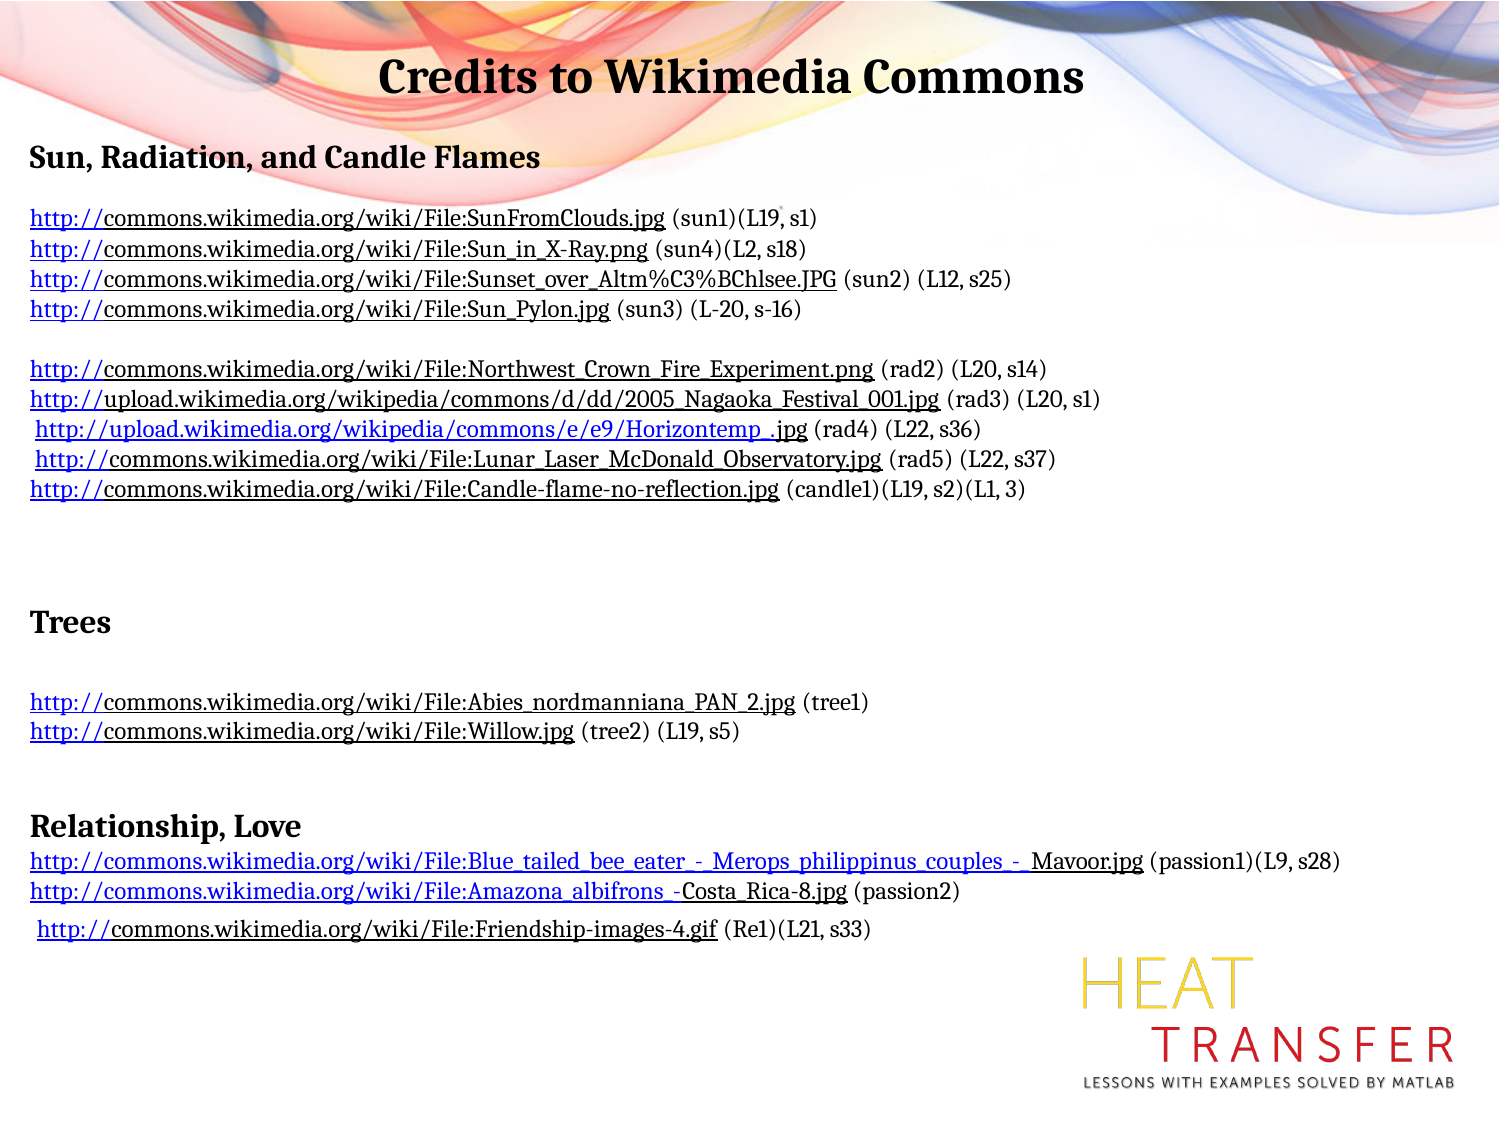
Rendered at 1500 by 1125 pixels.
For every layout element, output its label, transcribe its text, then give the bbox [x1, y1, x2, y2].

text_box http://commons.wikimedia.org/wiki/File:SunFromClouds.jpg (sun1)(L19, s1) http://commons.wikimedia.org/wiki/File:Sun_in_X-Ray.png (sun4)(L2, s18) http://commons.wikimedia.org/wiki/File:Sunset_over_Altm%C3%BChlsee.JPG (sun2) (L12, s25) http://commons.wikimedia.org/wiki/File:Sun_Pylon.jpg (sun3) (L-20, s-16) http://commons.wikimedia.org/wiki/File:Northwest_Crown_Fire_Experiment.png (rad2) (L20, s14) http://upload.wikimedia.org/wikipedia/commons/d/dd/2005_Nagaoka_Festival_001.jpg (rad3) (L20, s1) http://upload.wikimedia.org/wikipedia/commons/e/e9/Horizontemp_.jpg (rad4) (L22, s36) http://commons.wikimedia.org/wiki/File:Lunar_Laser_McDonald_Observatory.jpg (rad5) (L22, s37) http://commons.wikimedia.org/wiki/File:Candle-flame-no-reflection.jpg (candle1)(L19, s2)(L1, 3) [14, 185, 1469, 510]
text_box Sun, Radiation, and Candle Flames [14, 128, 664, 183]
text_box Credits to Wikimedia Commons [46, 36, 1424, 112]
picture [1075, 952, 1464, 1093]
text_box Trees http://commons.wikimedia.org/wiki/File:Abies_nordmanniana_PAN_2.jpg (tree1) http://commons.wikimedia.org/wiki/File:Willow.jpg (tree2) (L19, s5) Relationship, Love http://commons.wikimedia.org/wiki/File:Blue_tailed_bee_eater_-_Merops_philippinus_couples_-_Mavoor.jpg (passion1)(L9, s28) http://commons.wikimedia.org/wiki/File:Amazona_albifrons_-Costa_Rica-8.jpg (passion2) http://commons.wikimedia.org/wiki/File:Friendship-images-4.gif (Re1)(L21, s33) [14, 592, 1469, 952]
picture [0, 1, 1499, 243]
